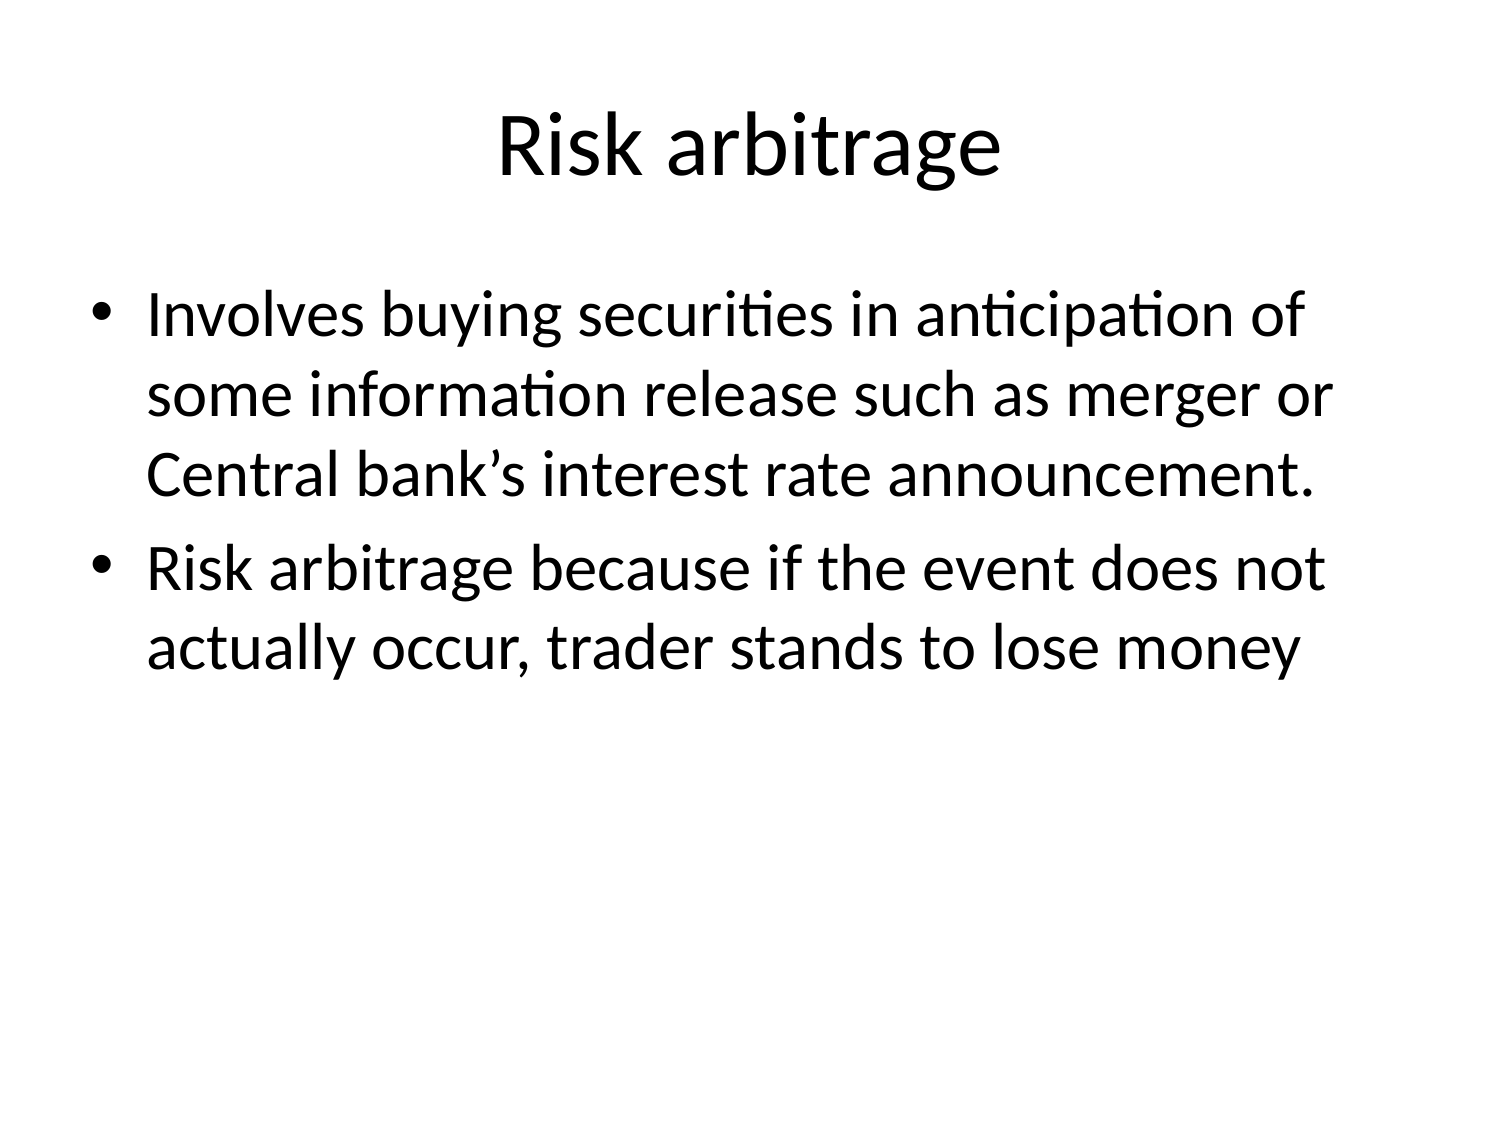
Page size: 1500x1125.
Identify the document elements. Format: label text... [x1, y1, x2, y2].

list Involves buying securities in anticipation of some information release such as merger or Central bank’s interest rate announcement. Risk arbitrage because if the event does not actually occur, trader stands to lose money [75, 262, 1425, 1005]
title Risk arbitrage [75, 45, 1425, 233]
